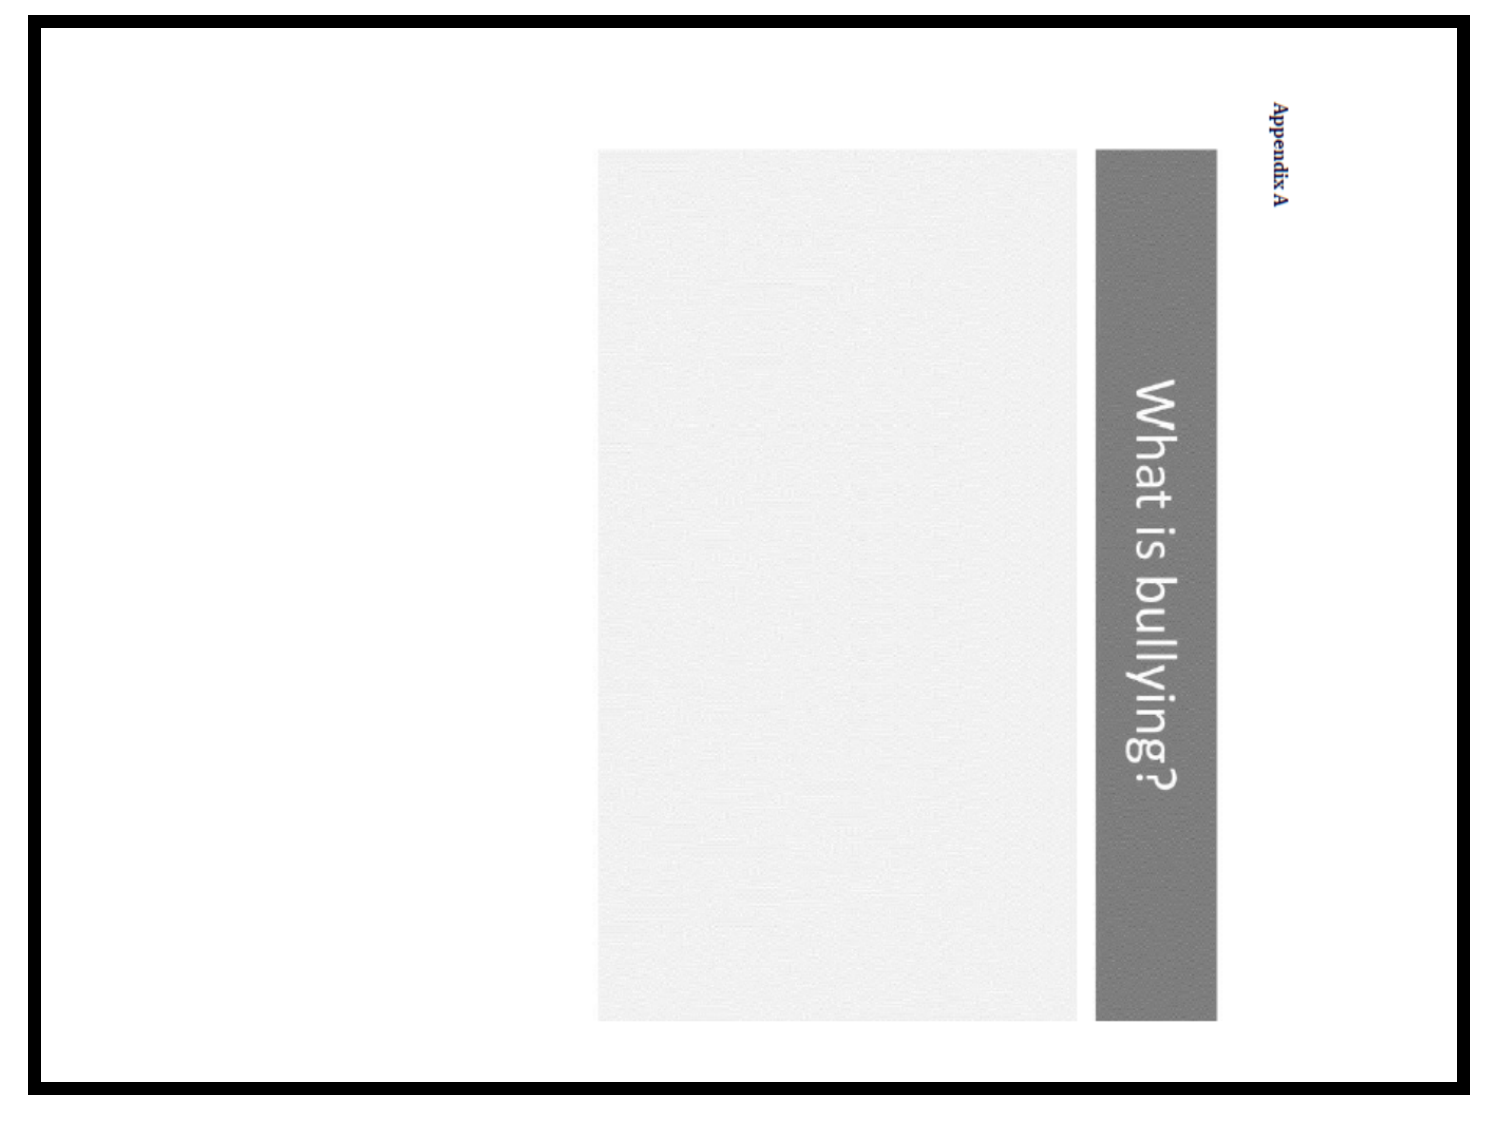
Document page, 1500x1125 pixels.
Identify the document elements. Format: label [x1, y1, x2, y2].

text_box [1232, 20, 1465, 1090]
text_box [33, 20, 268, 1090]
picture [174, 0, 1328, 1125]
